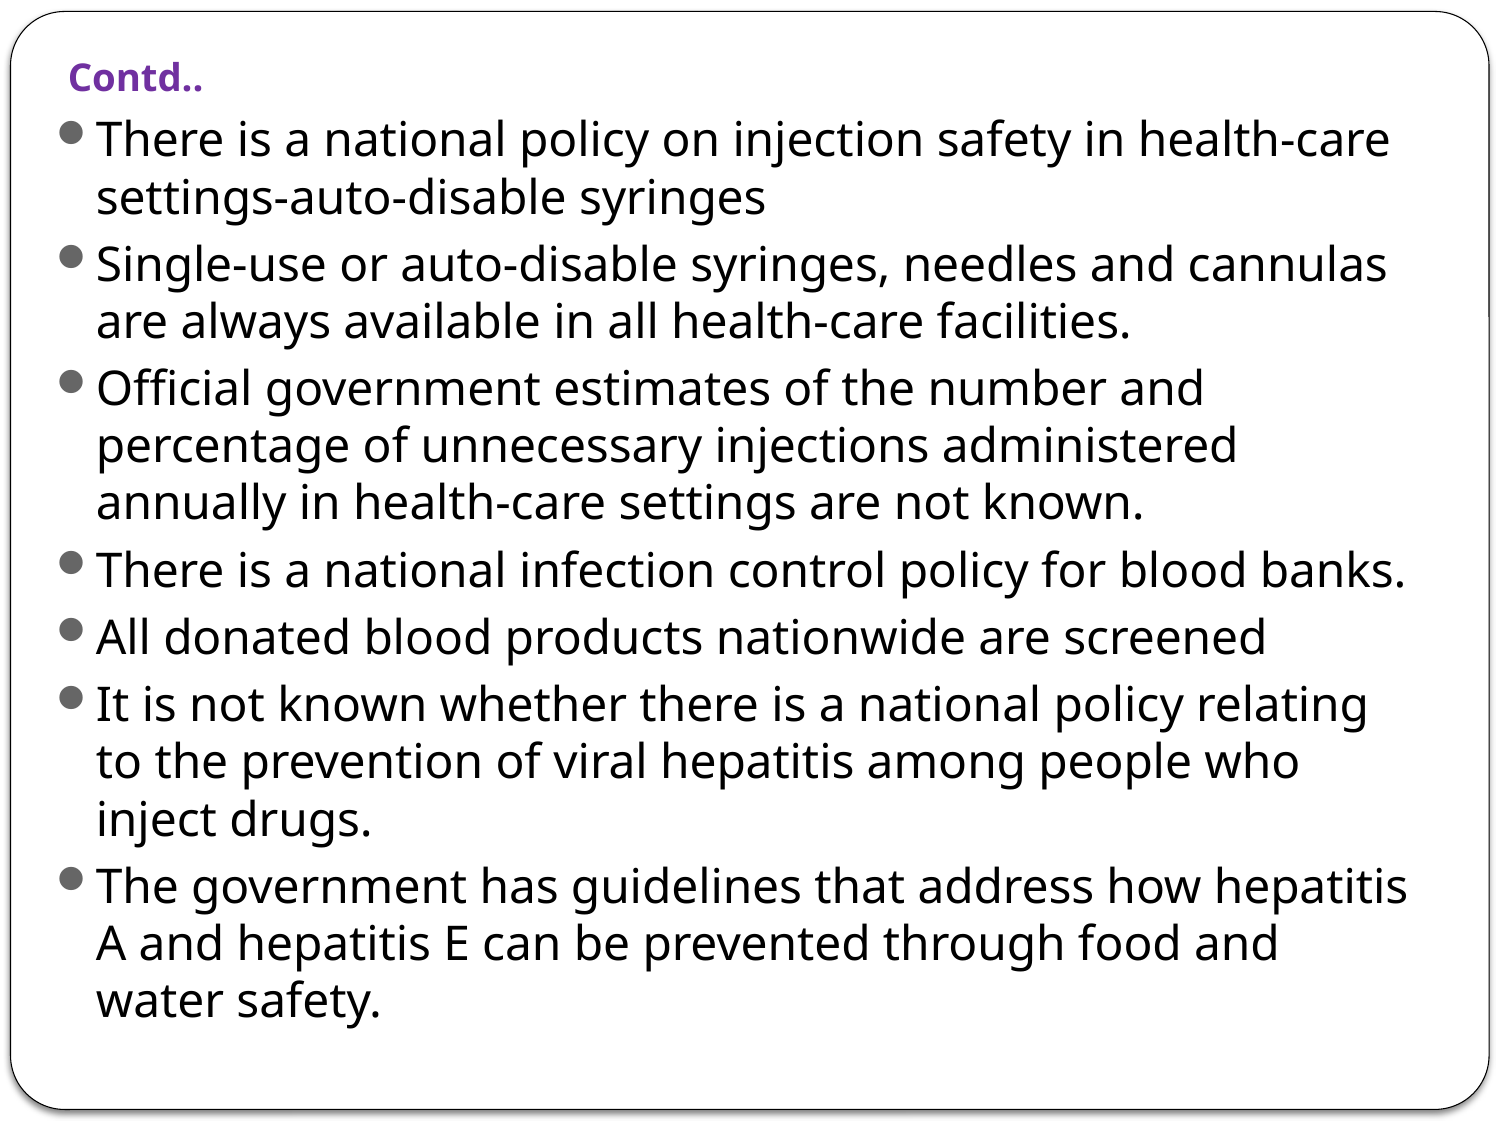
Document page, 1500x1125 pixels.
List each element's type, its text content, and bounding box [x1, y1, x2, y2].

title Contd.. [53, 45, 1425, 101]
list There is a national policy on injection safety in health-care settings-auto-disable syringes Single-use or auto-disable syringes, needles and cannulas are always available in all health-care facilities. Official government estimates of the number and percentage of unnecessary injections administered annually in health-care settings are not known. There is a national infection control policy for blood banks. All donated blood products nationwide are screened It is not known whether there is a national policy relating to the prevention of viral hepatitis among people who inject drugs. The government has guidelines that address how hepatitis A and hepatitis E can be prevented through food and water safety. [41, 101, 1425, 1071]
